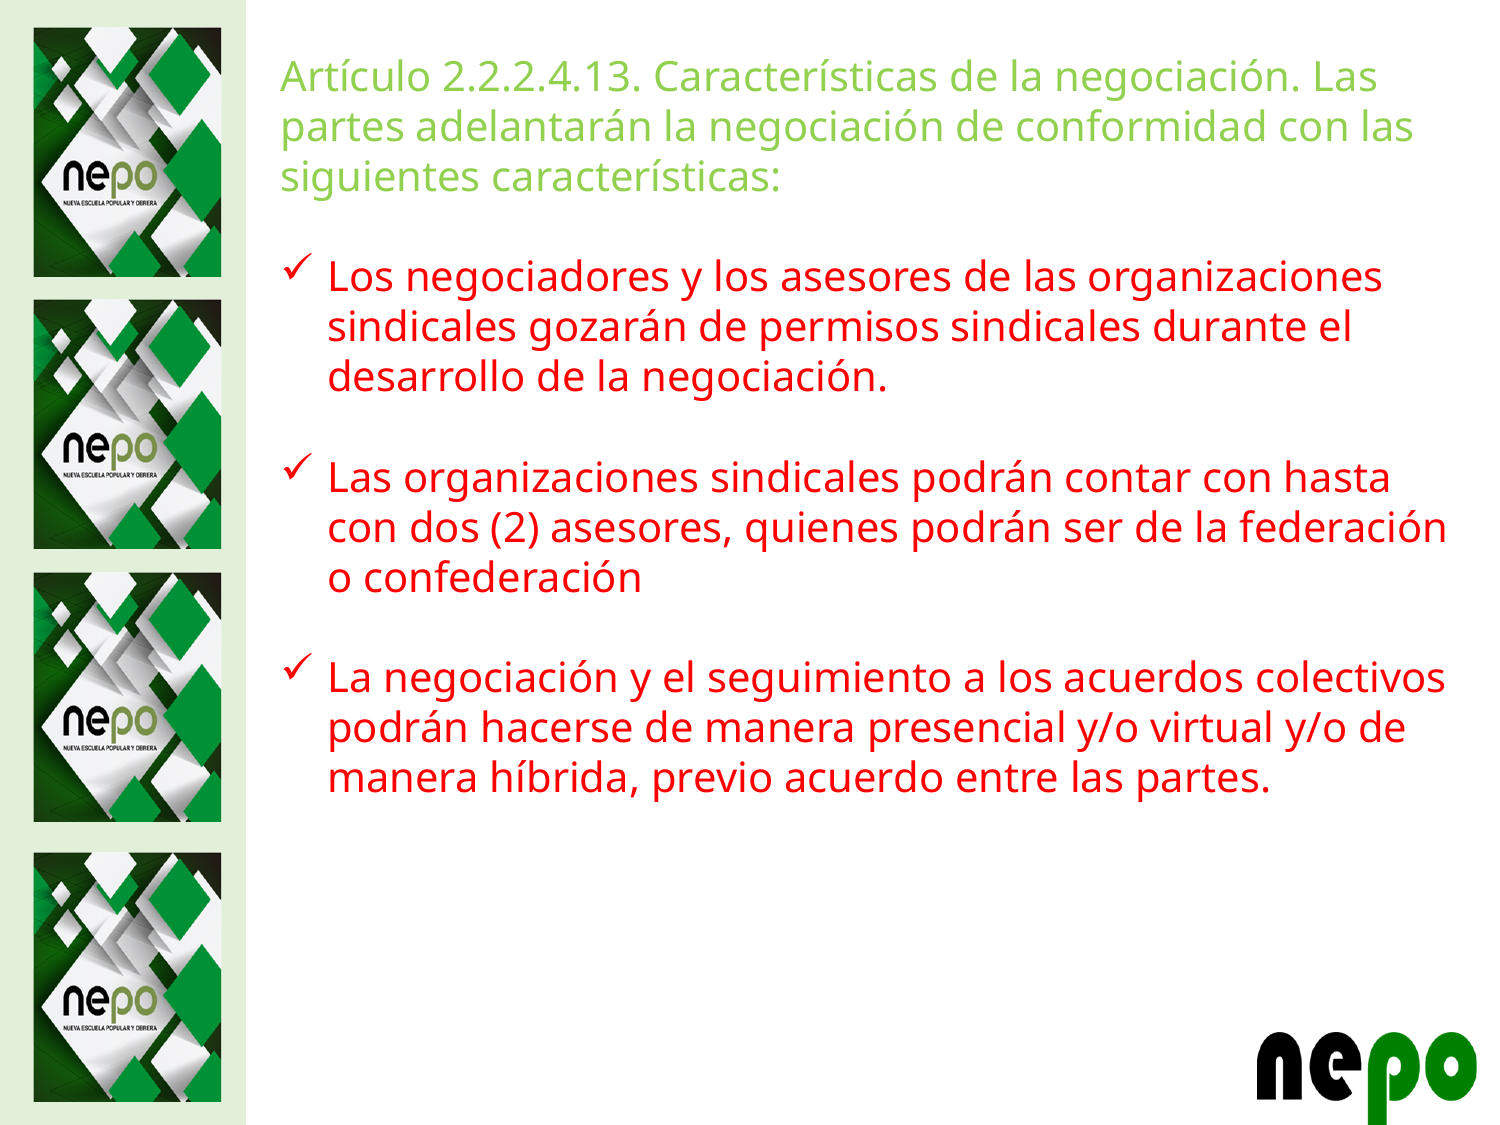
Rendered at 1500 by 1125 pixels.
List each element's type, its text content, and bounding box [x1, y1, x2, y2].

picture [0, 0, 246, 1125]
picture [1257, 1032, 1477, 1125]
text_box Artículo 2.2.2.4.13. Características de la negociación. Las partes adelantarán la negociación de conformidad con las siguientes características: Los negociadores y los asesores de las organizaciones sindicales gozarán de permisos sindicales durante el desarrollo de la negociación. Las organizaciones sindicales podrán contar con hasta con dos (2) asesores, quienes podrán ser de la federación o confederación La negociación y el seguimiento a los acuerdos colectivos podrán hacerse de manera presencial y/o virtual y/o de manera híbrida, previo acuerdo entre las partes. [265, 42, 1471, 808]
